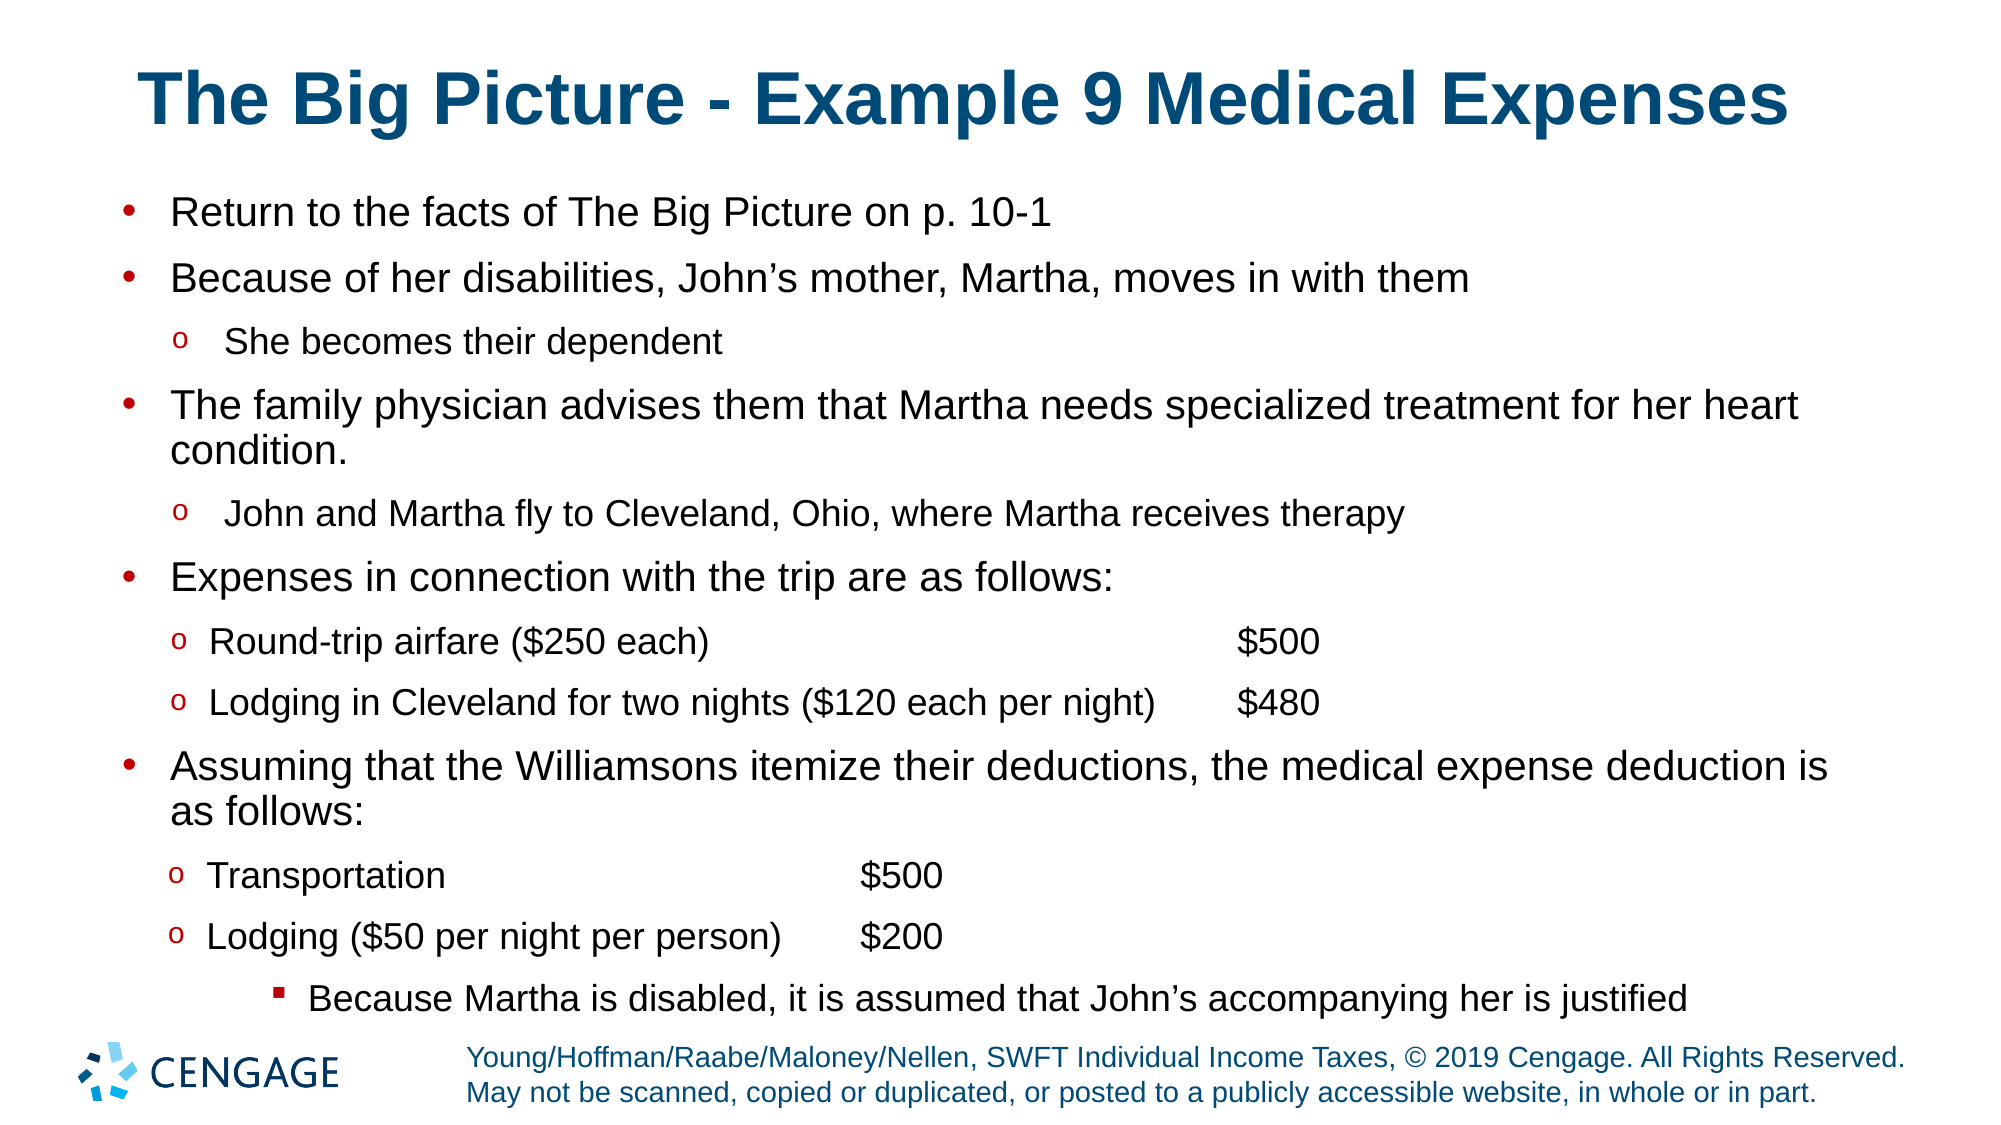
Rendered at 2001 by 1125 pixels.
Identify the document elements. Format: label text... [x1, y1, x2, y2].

table_header $500 [1223, 614, 1412, 671]
list Because Martha is disabled, it is assumed that John’s accompanying her is justified [120, 979, 1878, 1021]
table_header $500 [801, 848, 1046, 905]
table_cell $200 [801, 910, 1046, 967]
list Return to the facts of The Big Picture on p. 10-1 Because of her disabilities, John’s mother, Martha, moves in with them She becomes their dependent The family physician advises them that Martha needs specialized treatment for her heart condition. John and Martha fly to Cleveland, Ohio, where Martha receives therapy Expenses in connection with the trip are as follows: [121, 190, 1880, 550]
title The Big Picture - Example 9 Medical Expenses [137, 59, 1863, 171]
list Assuming that the Williamsons itemize their deductions, the medical expense deduction is as follows: [122, 744, 1880, 834]
picture [78, 1042, 338, 1101]
table_cell Lodging ($50 per night per person) [119, 910, 800, 967]
table_cell $480 [1223, 677, 1412, 734]
table_header Transportation [119, 848, 800, 905]
table_cell Lodging in Cleveland for two nights ($120 each per night) [121, 677, 1221, 734]
table_header Round-trip airfare ($250 each) [121, 614, 1221, 671]
